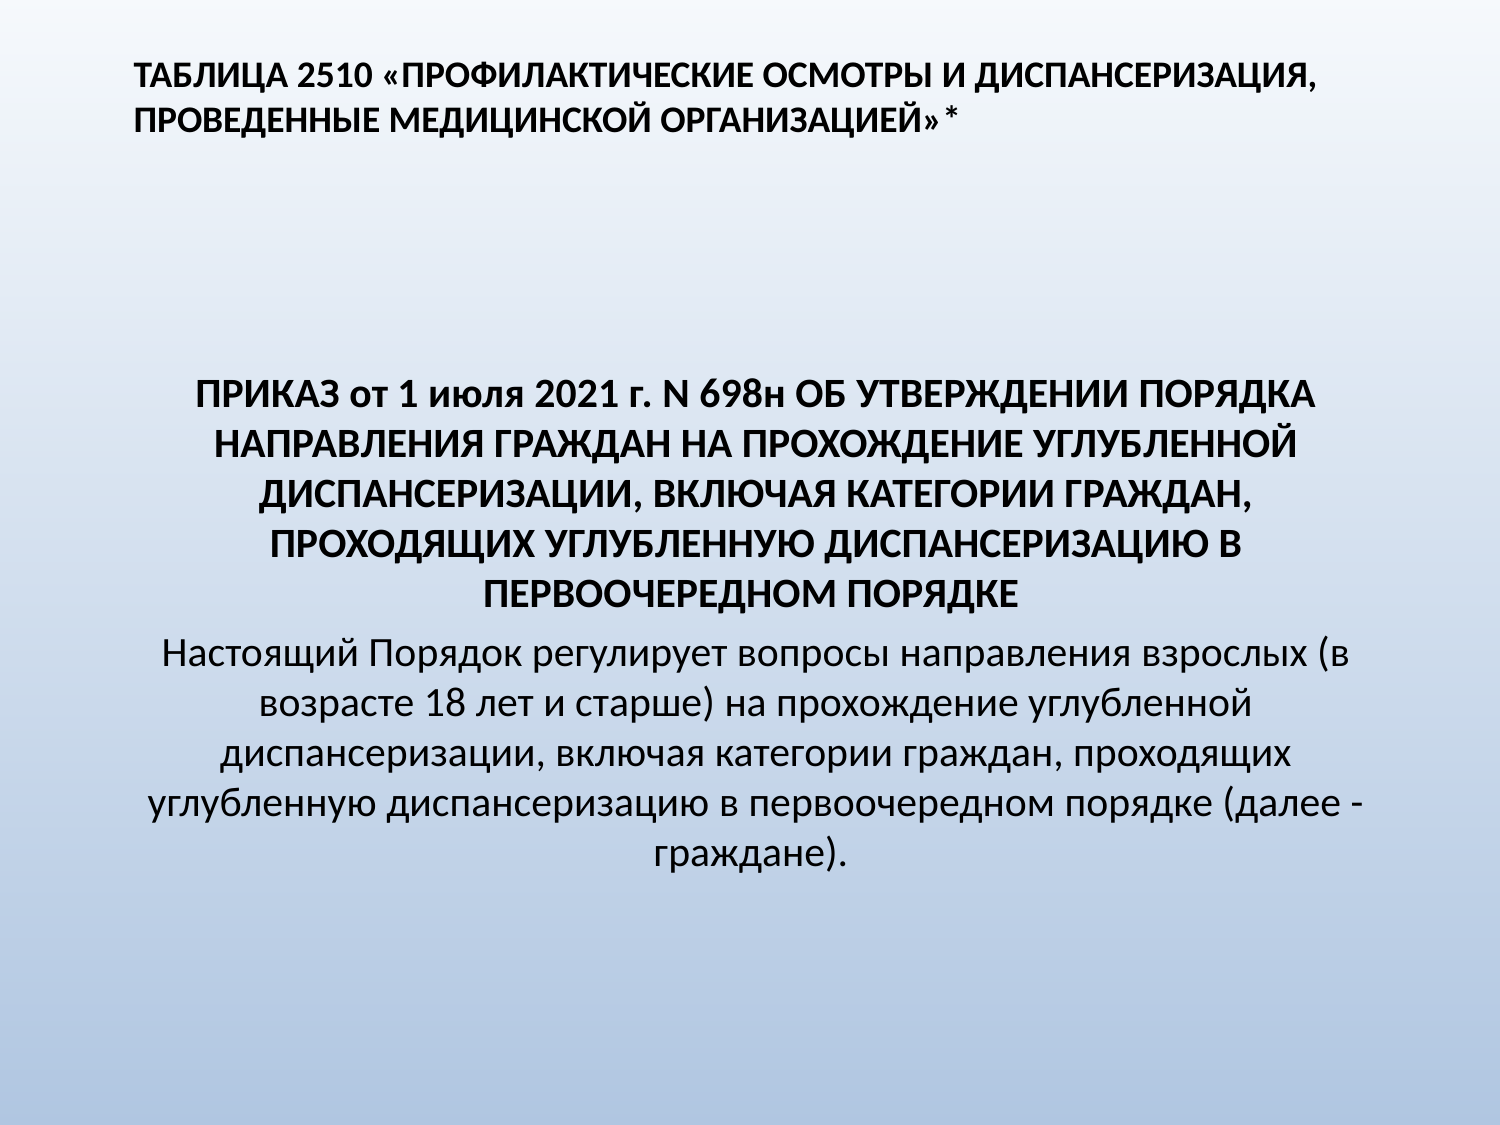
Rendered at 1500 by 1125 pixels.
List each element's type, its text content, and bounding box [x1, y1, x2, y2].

list ПРИКАЗ от 1 июля 2021 г. N 698н ОБ УТВЕРЖДЕНИИ ПОРЯДКА НАПРАВЛЕНИЯ ГРАЖДАН НА ПРОХОЖДЕНИЕ УГЛУБЛЕННОЙ ДИСПАНСЕРИЗАЦИИ, ВКЛЮЧАЯ КАТЕГОРИИ ГРАЖДАН, ПРОХОДЯЩИХ УГЛУБЛЕННУЮ ДИСПАНСЕРИЗАЦИЮ В ПЕРВООЧЕРЕДНОМ ПОРЯДКЕ Настоящий Порядок регулирует вопросы направления взрослых (в возрасте 18 лет и старше) на прохождение углубленной диспансеризации, включая категории граждан, проходящих углубленную диспансеризацию в первоочередном порядке (далее - граждане). [118, 148, 1394, 941]
title Таблица 2510 «Профилактические осмотры и диспансеризация, проведенные медицинской организацией»* [118, 42, 1394, 148]
